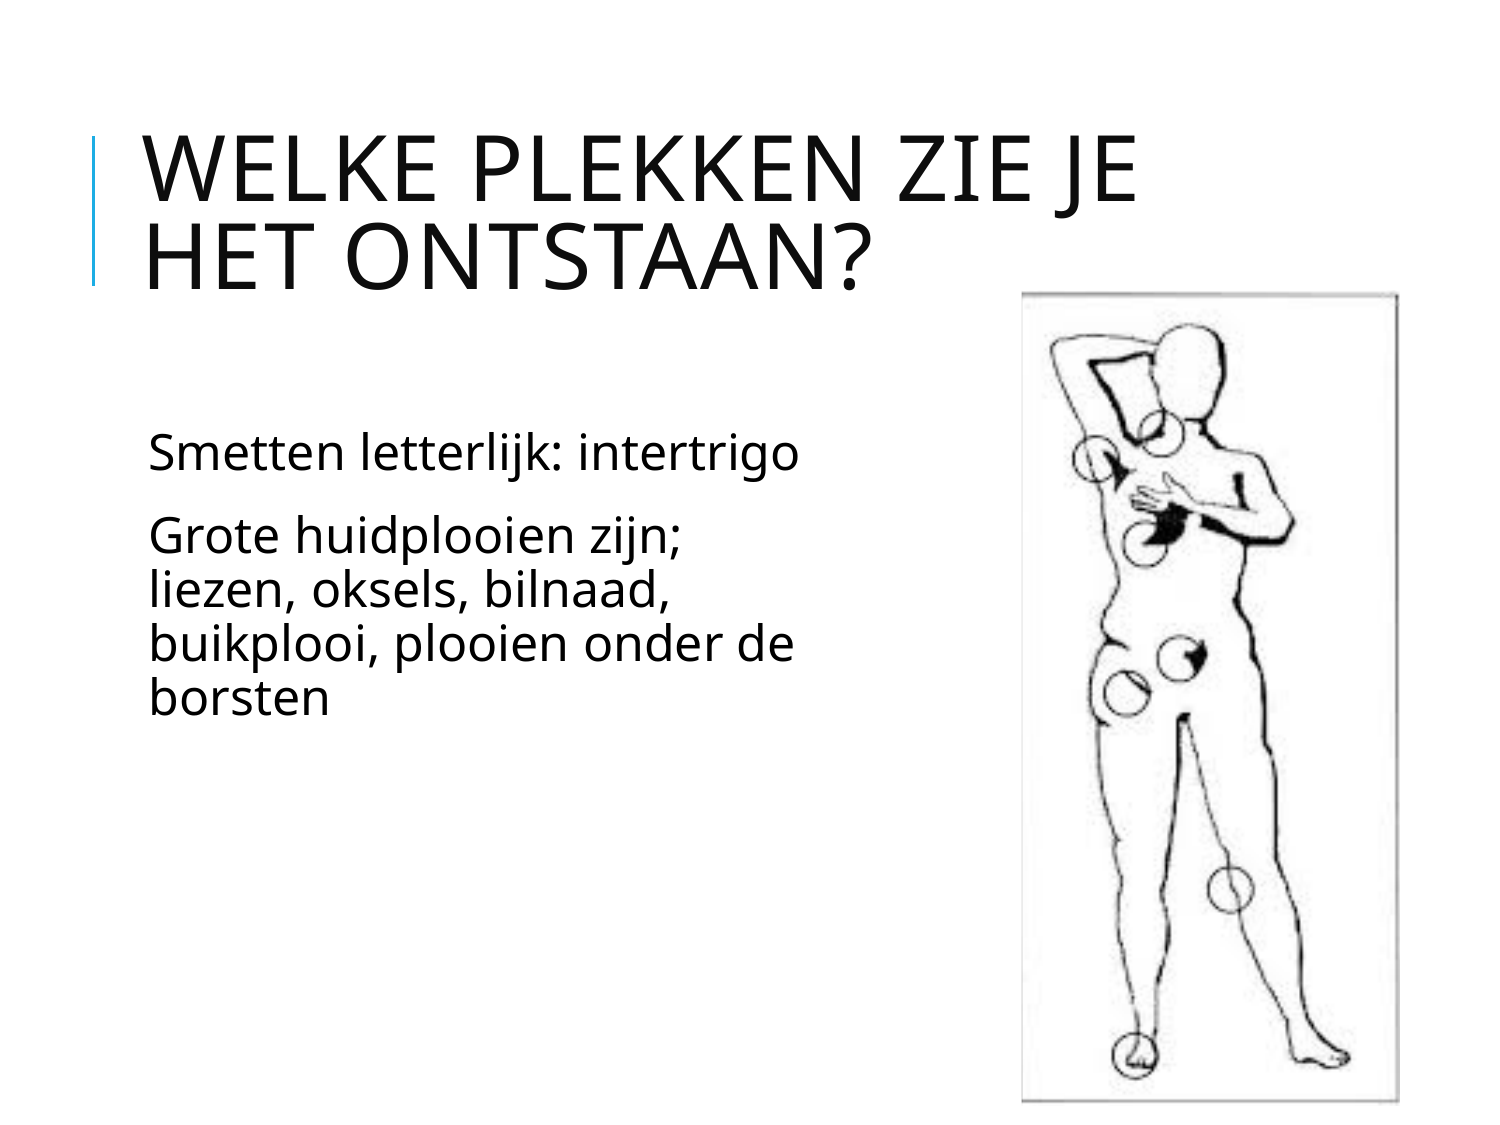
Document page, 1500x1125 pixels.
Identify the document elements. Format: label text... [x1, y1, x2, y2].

picture [1021, 290, 1401, 1107]
list Smetten letterlijk: intertrigo Grote huidplooien zijn; liezen, oksels, bilnaad, buikplooi, plooien onder de borsten [126, 419, 828, 1016]
title Welke plekken zie je het ontstaan? [126, 96, 1322, 342]
